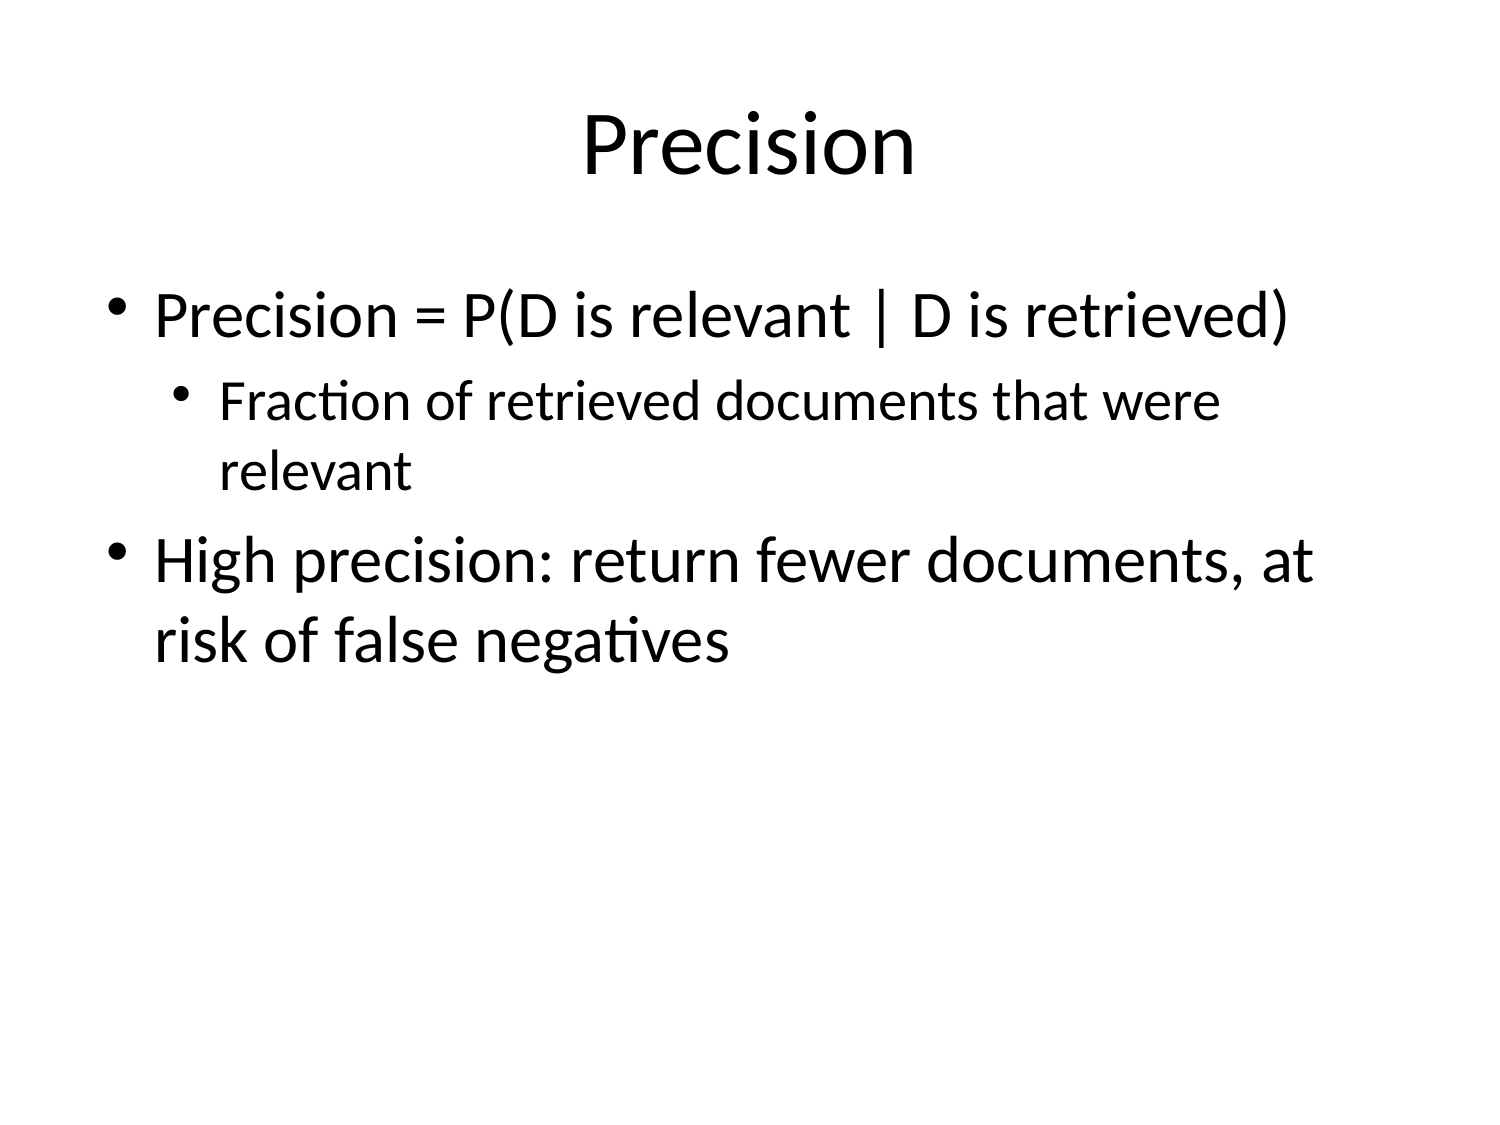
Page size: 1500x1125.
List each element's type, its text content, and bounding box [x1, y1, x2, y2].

title Precision [74, 44, 1425, 233]
list Precision = P(D is relevant | D is retrieved) Fraction of retrieved documents that were relevant High precision: return fewer documents, at risk of false negatives [74, 263, 1425, 1006]
